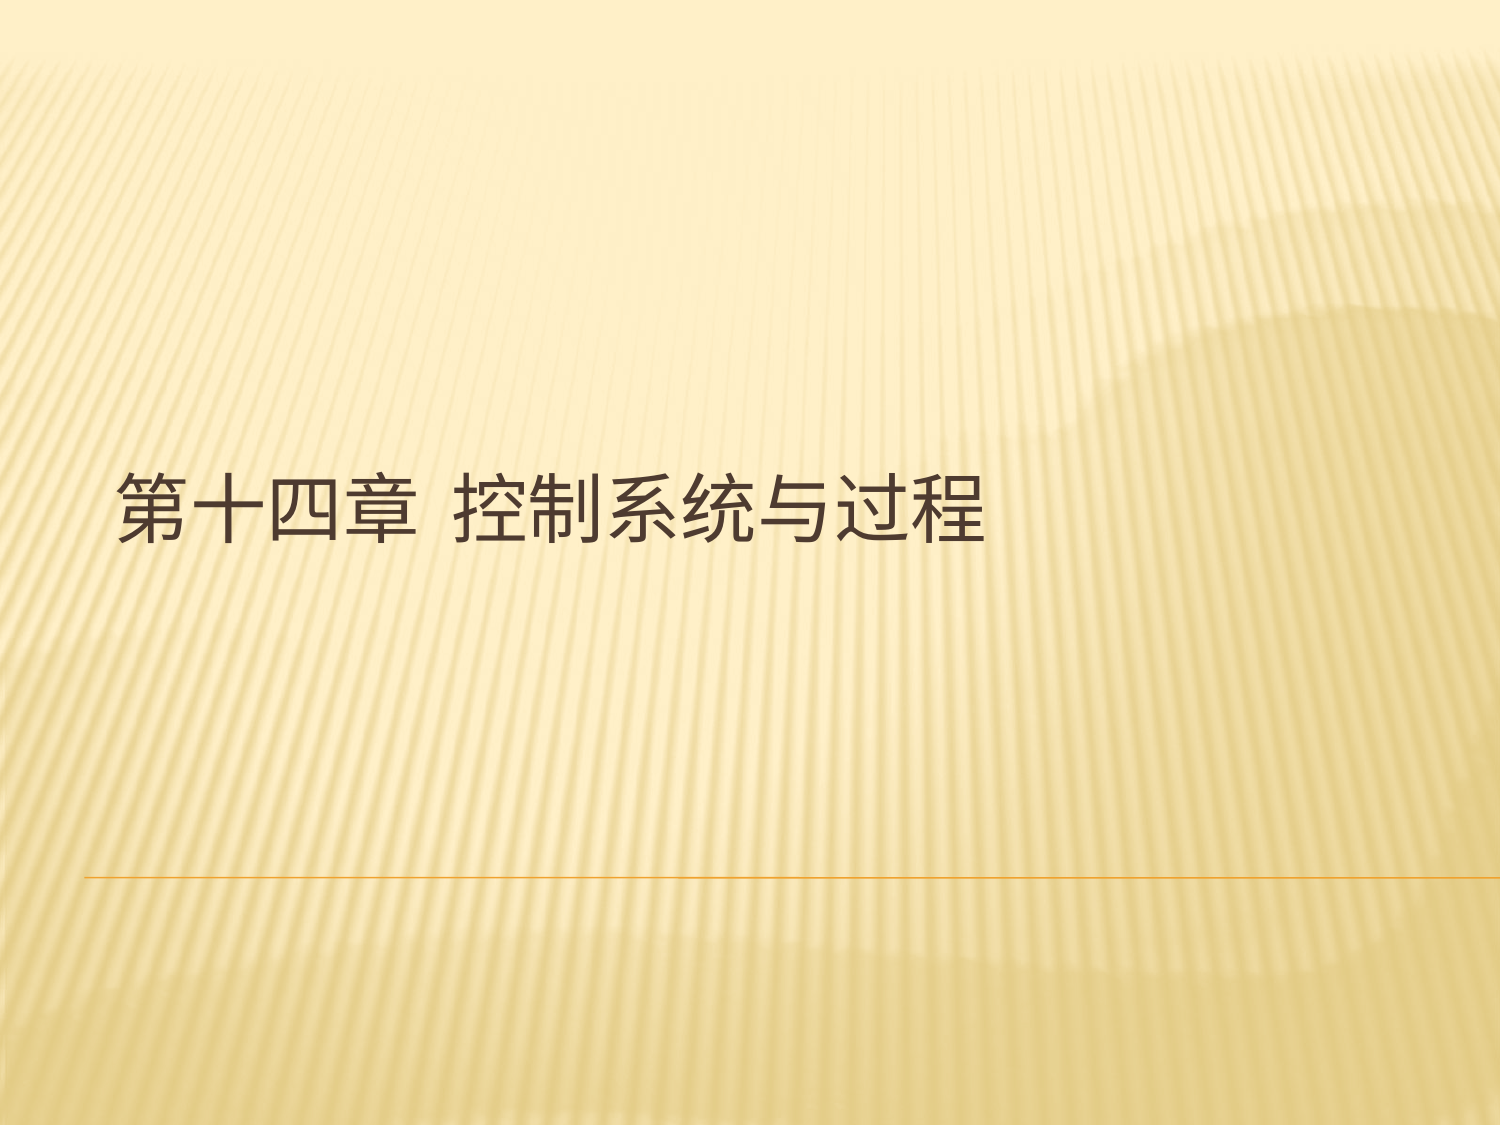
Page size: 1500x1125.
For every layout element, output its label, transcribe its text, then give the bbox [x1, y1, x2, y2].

title 第十四章 控制系统与过程 [99, 453, 1458, 654]
